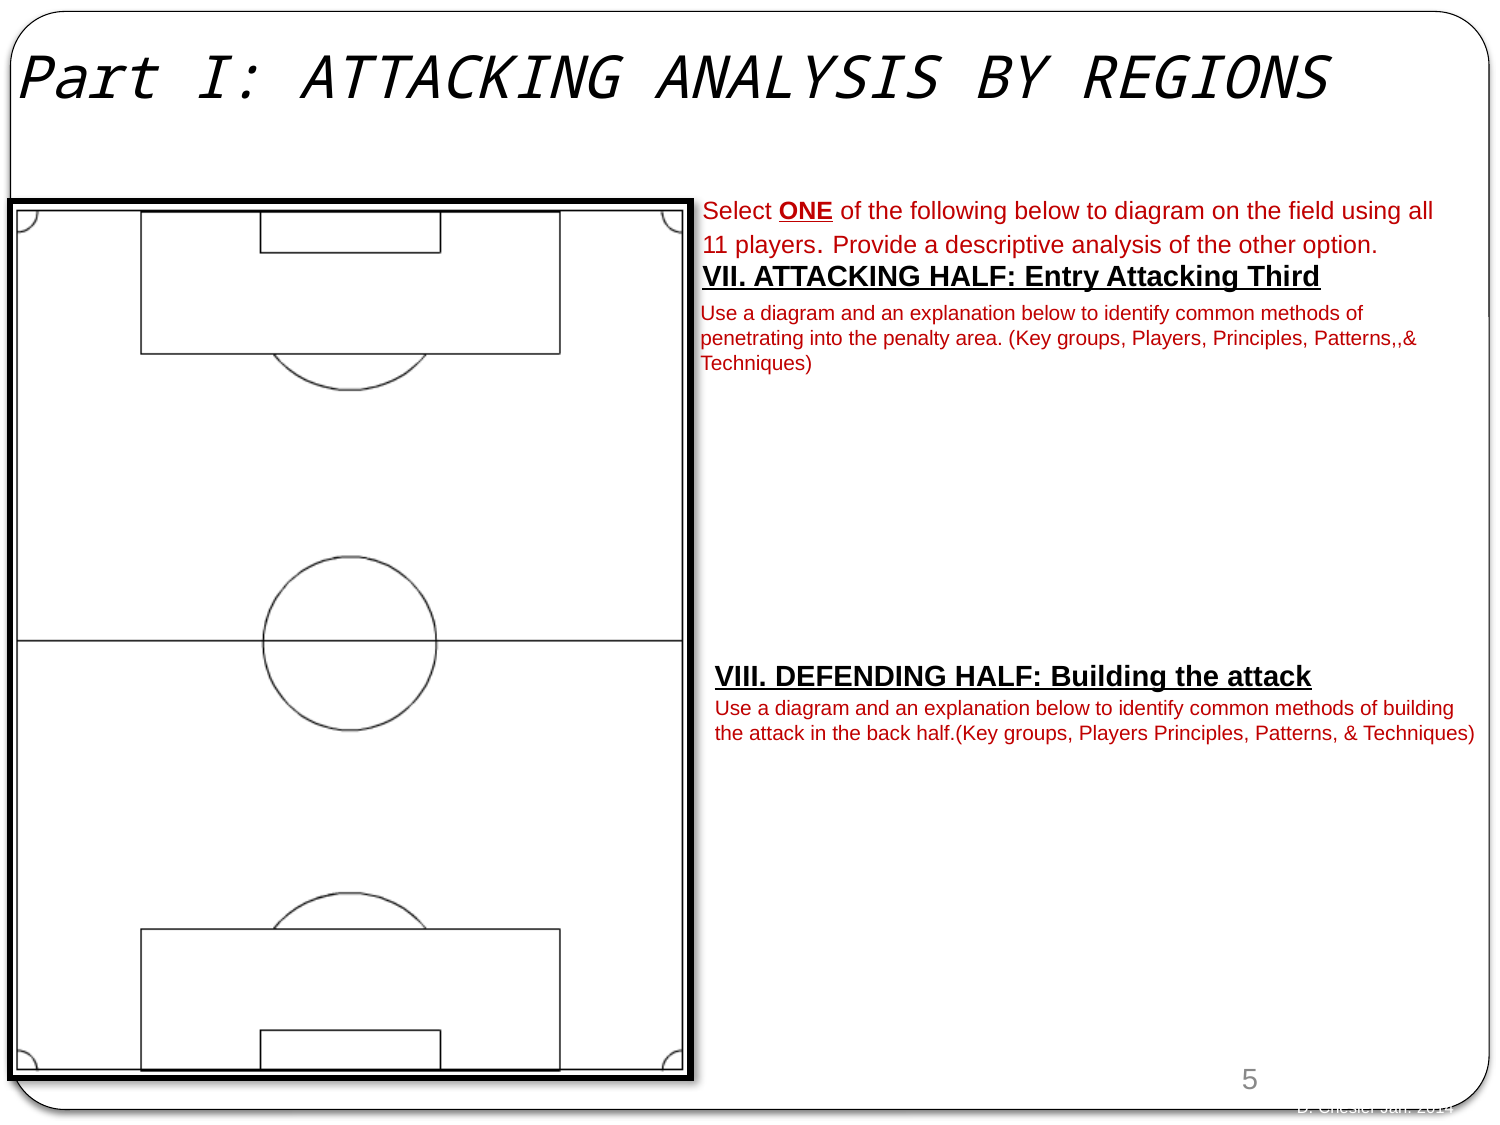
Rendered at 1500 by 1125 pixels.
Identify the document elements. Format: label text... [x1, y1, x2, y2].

text_box VIII. DEFENDING HALF: Building the attack [699, 649, 1481, 687]
slide_number 5 [1074, 1048, 1426, 1108]
picture [12, 204, 688, 1076]
text_box Select ONE of the following below to diagram on the field using all 11 players. Provide a descriptive analysis of the other option. [687, 187, 1481, 303]
text_box Use a diagram and an explanation below to identify common methods of building the attack in the back half.(Key groups, Players Principles, Patterns, & Techniques) [699, 687, 1500, 753]
title Part I: ATTACKING ANALYSIS BY REGIONS [0, 0, 1350, 125]
text_box D. Chesler Jan. 2014 [1282, 1089, 1500, 1124]
text_box Use a diagram and an explanation below to identify common methods of penetrating into the penalty area. (Key groups, Players, Principles, Patterns,,& Techniques) [694, 303, 1479, 382]
